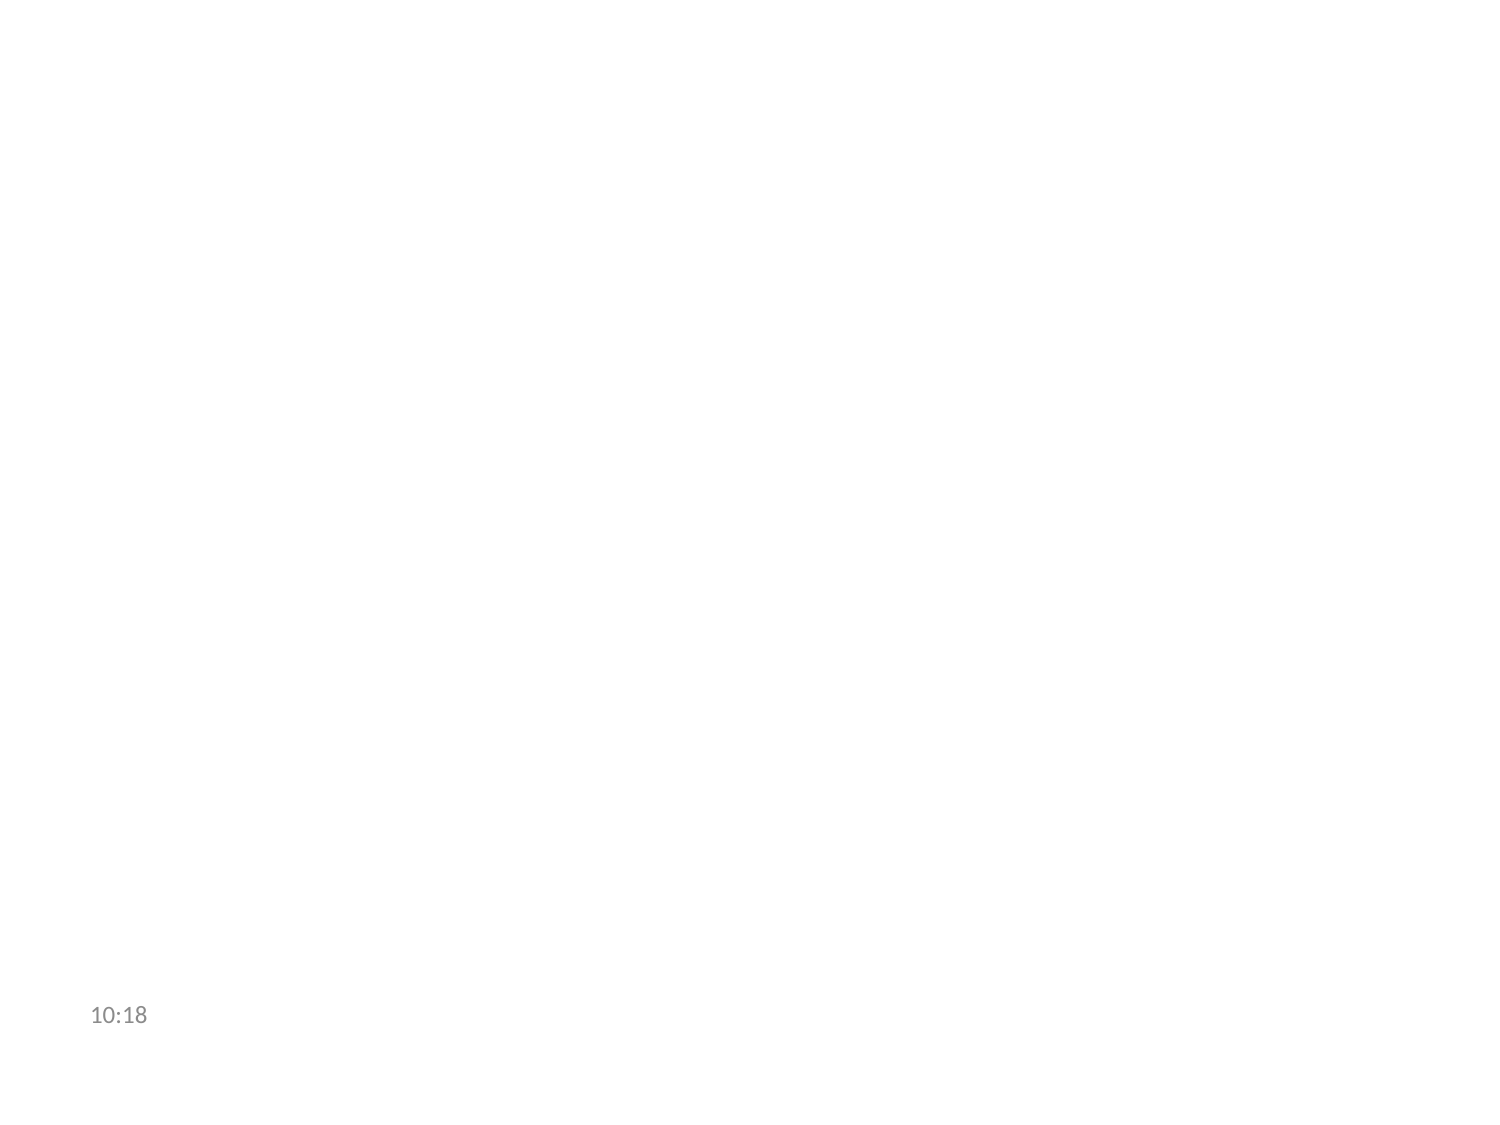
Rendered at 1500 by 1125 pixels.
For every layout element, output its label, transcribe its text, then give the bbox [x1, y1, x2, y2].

text_box 15:35 [75, 983, 425, 1044]
